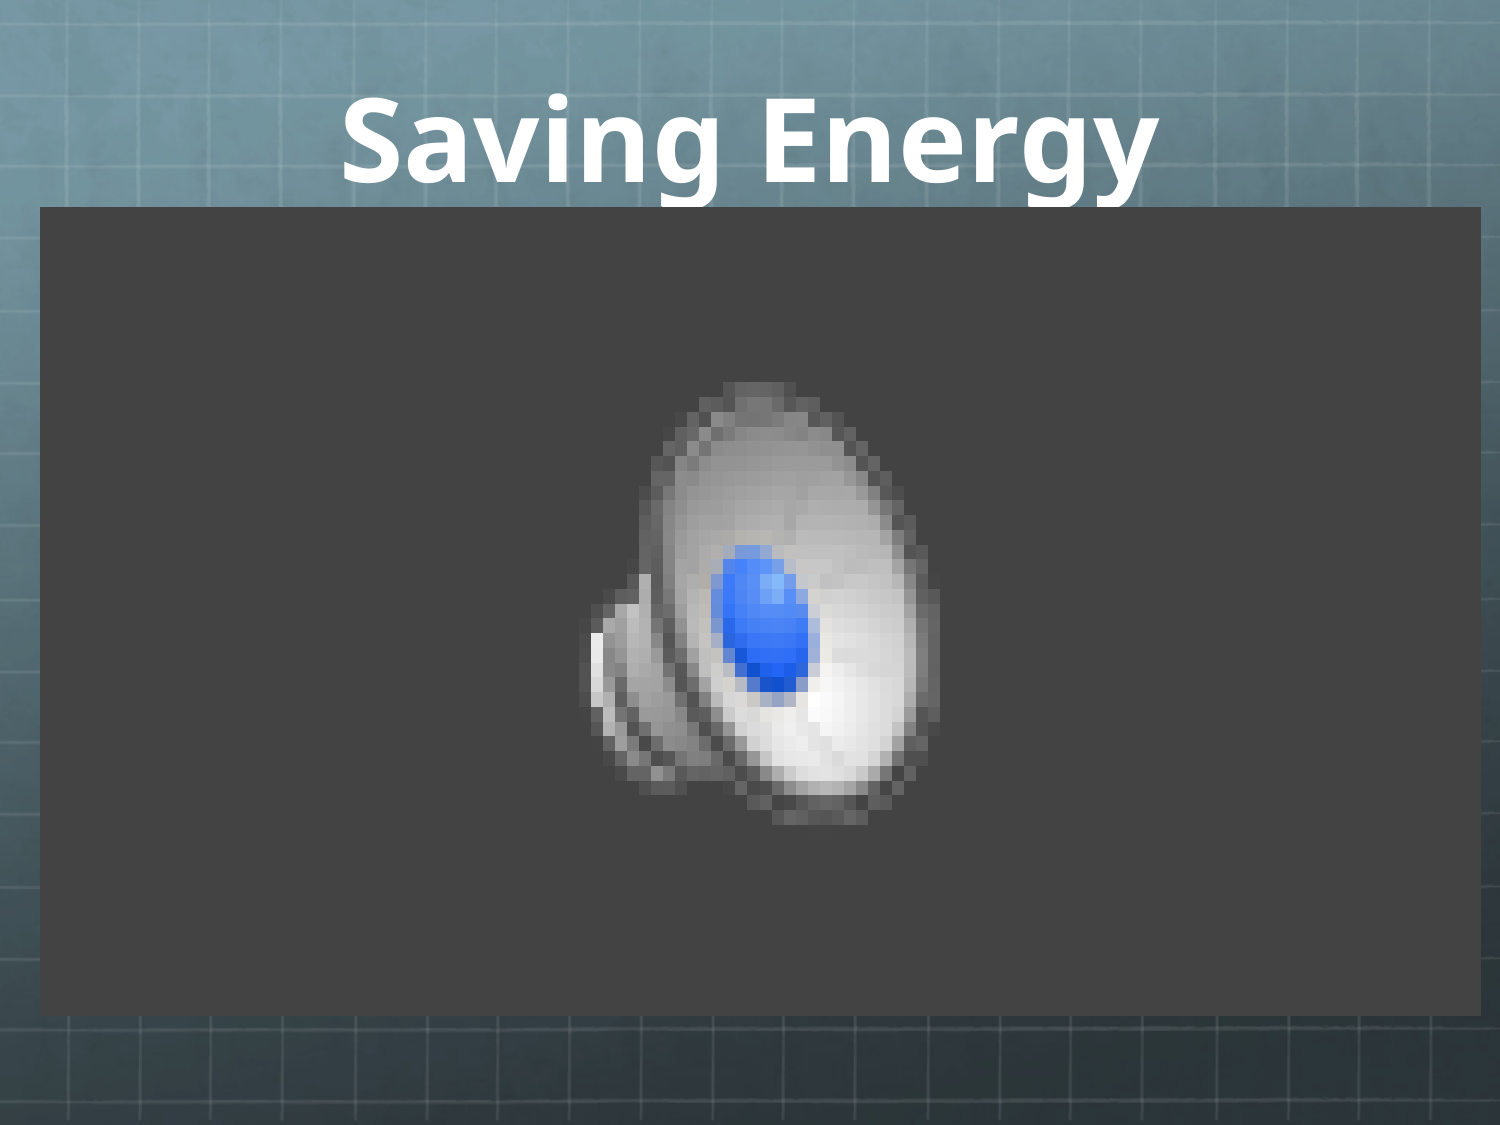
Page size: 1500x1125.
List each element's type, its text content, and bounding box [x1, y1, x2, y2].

title Saving Energy [127, 0, 1372, 182]
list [38, 205, 1482, 1018]
picture [0, 0, 1500, 1125]
